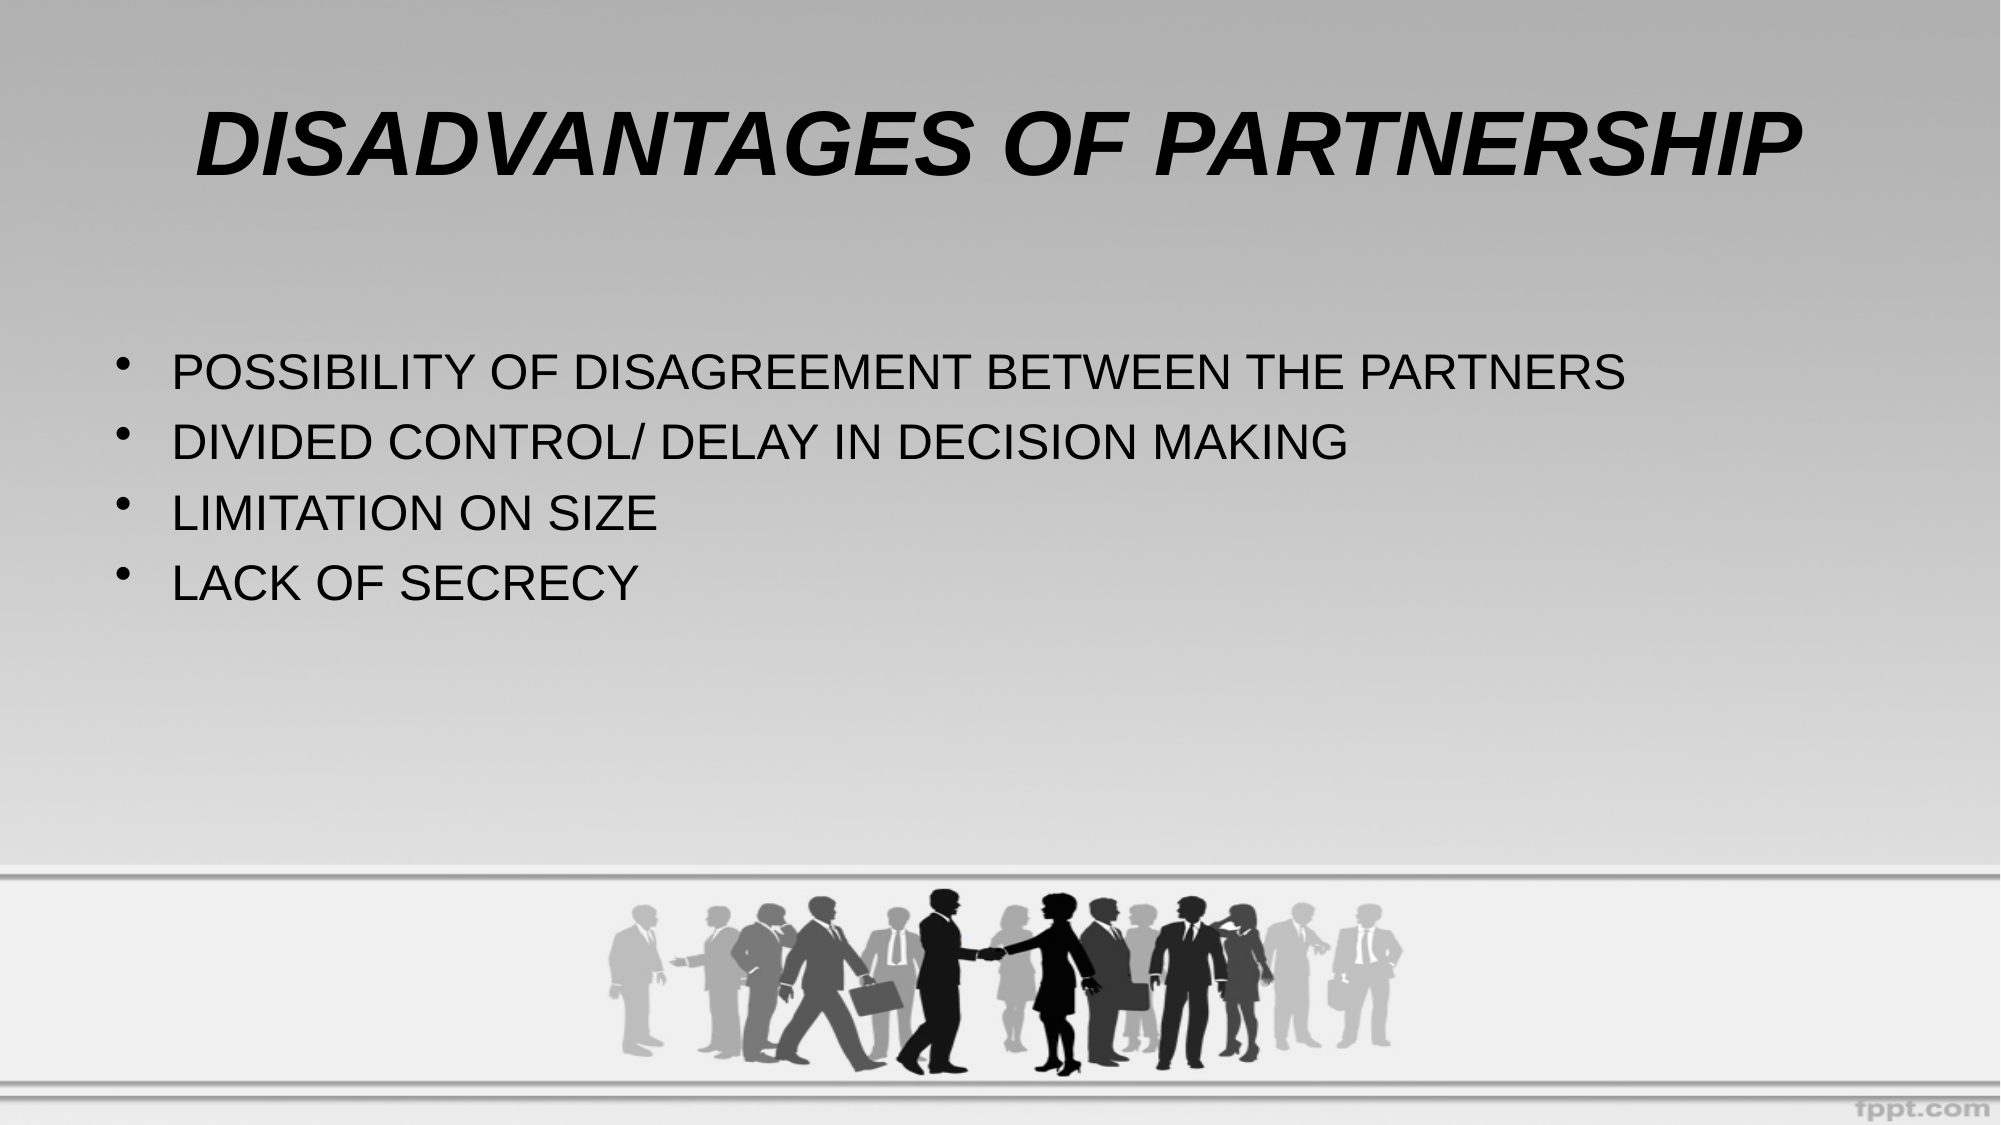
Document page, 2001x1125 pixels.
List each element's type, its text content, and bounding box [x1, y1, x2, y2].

picture [0, 0, 2001, 1125]
title DISADVANTAGES OF PARTNERSHIP [99, 45, 1900, 233]
list POSSIBILITY OF DISAGREEMENT BETWEEN THE PARTNERS DIVIDED CONTROL/ DELAY IN DECISION MAKING LIMITATION ON SIZE LACK OF SECRECY [99, 262, 1900, 1005]
